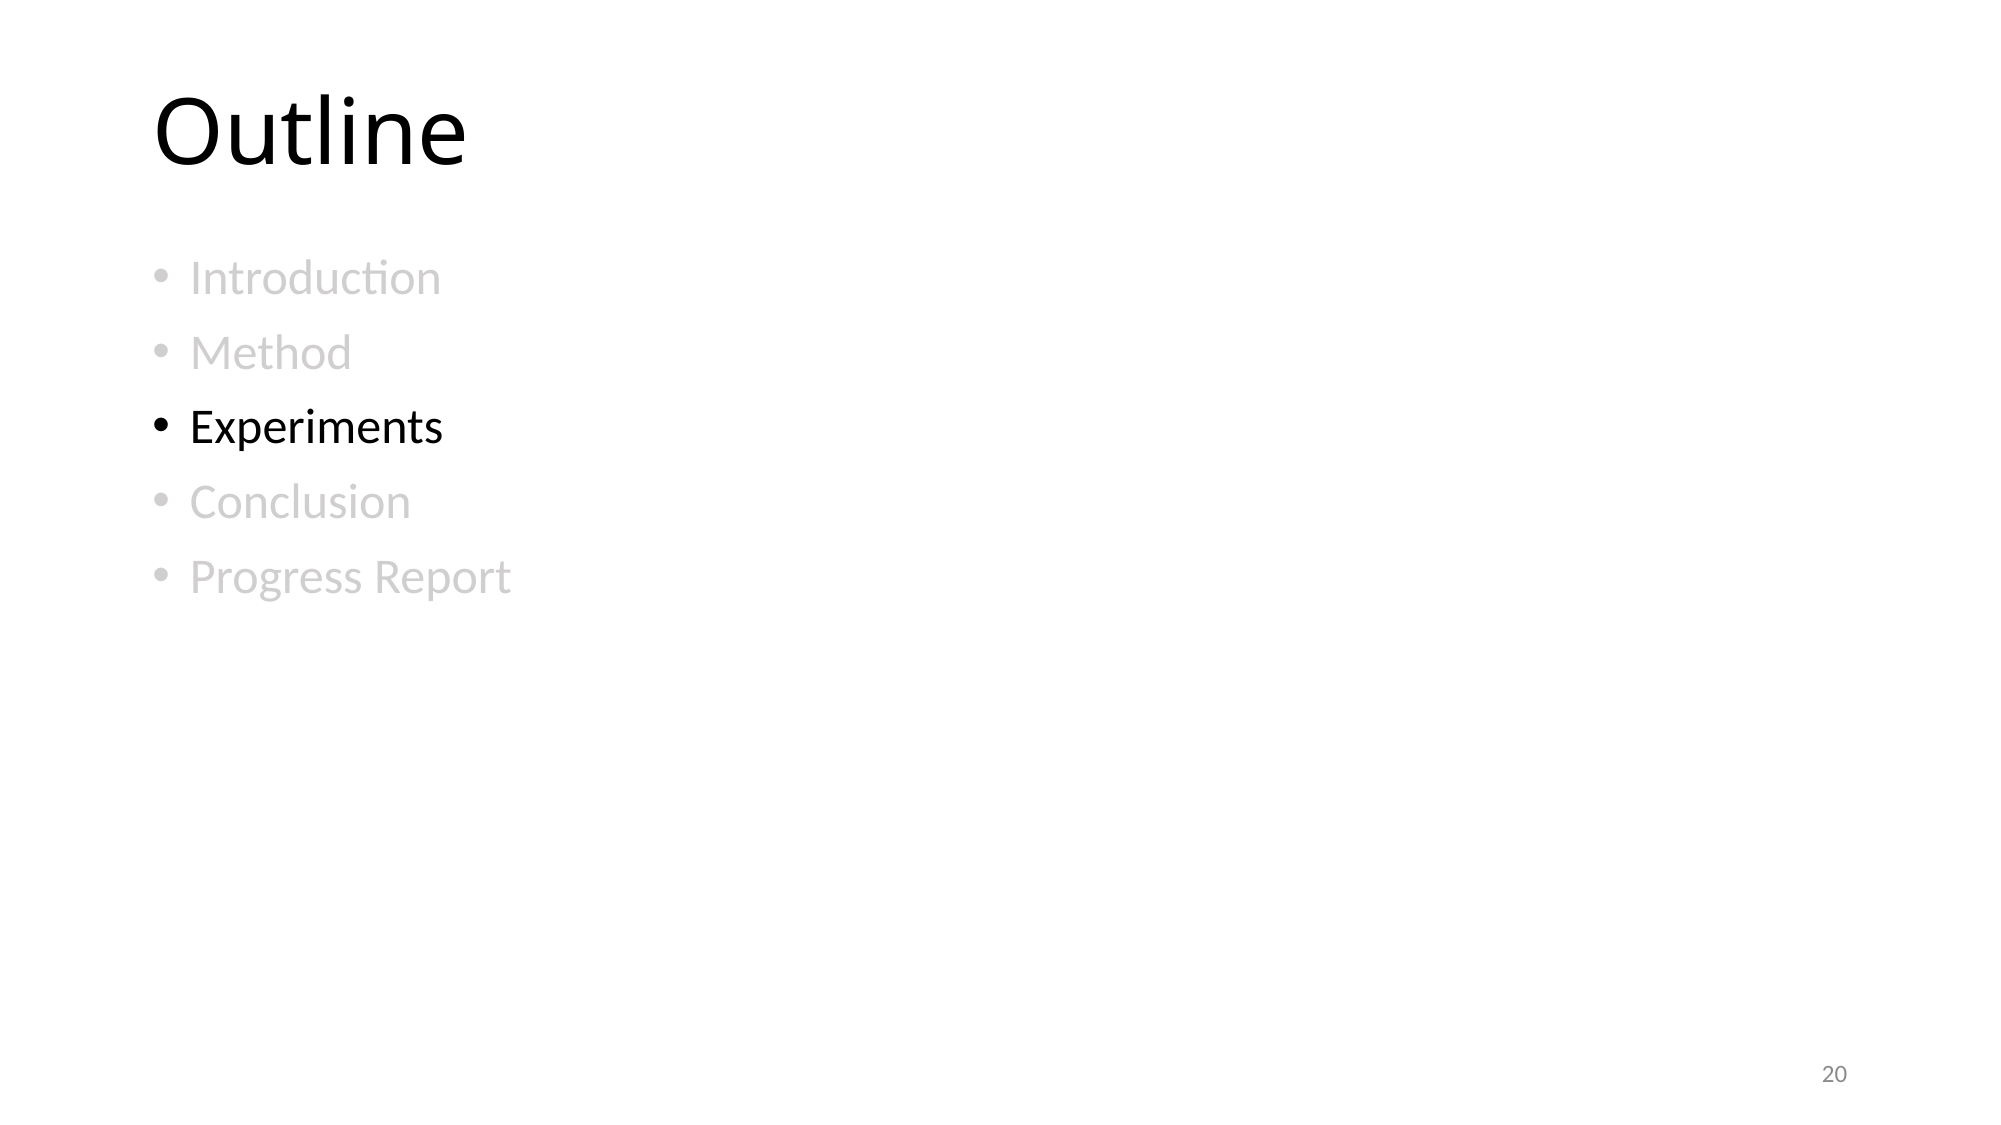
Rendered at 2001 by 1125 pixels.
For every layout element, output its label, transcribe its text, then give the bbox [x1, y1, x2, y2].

title Outline [137, 26, 1863, 243]
list Introduction Method Experiments Conclusion Progress Report [137, 243, 1863, 958]
slide_number 20 [1412, 1042, 1863, 1103]
